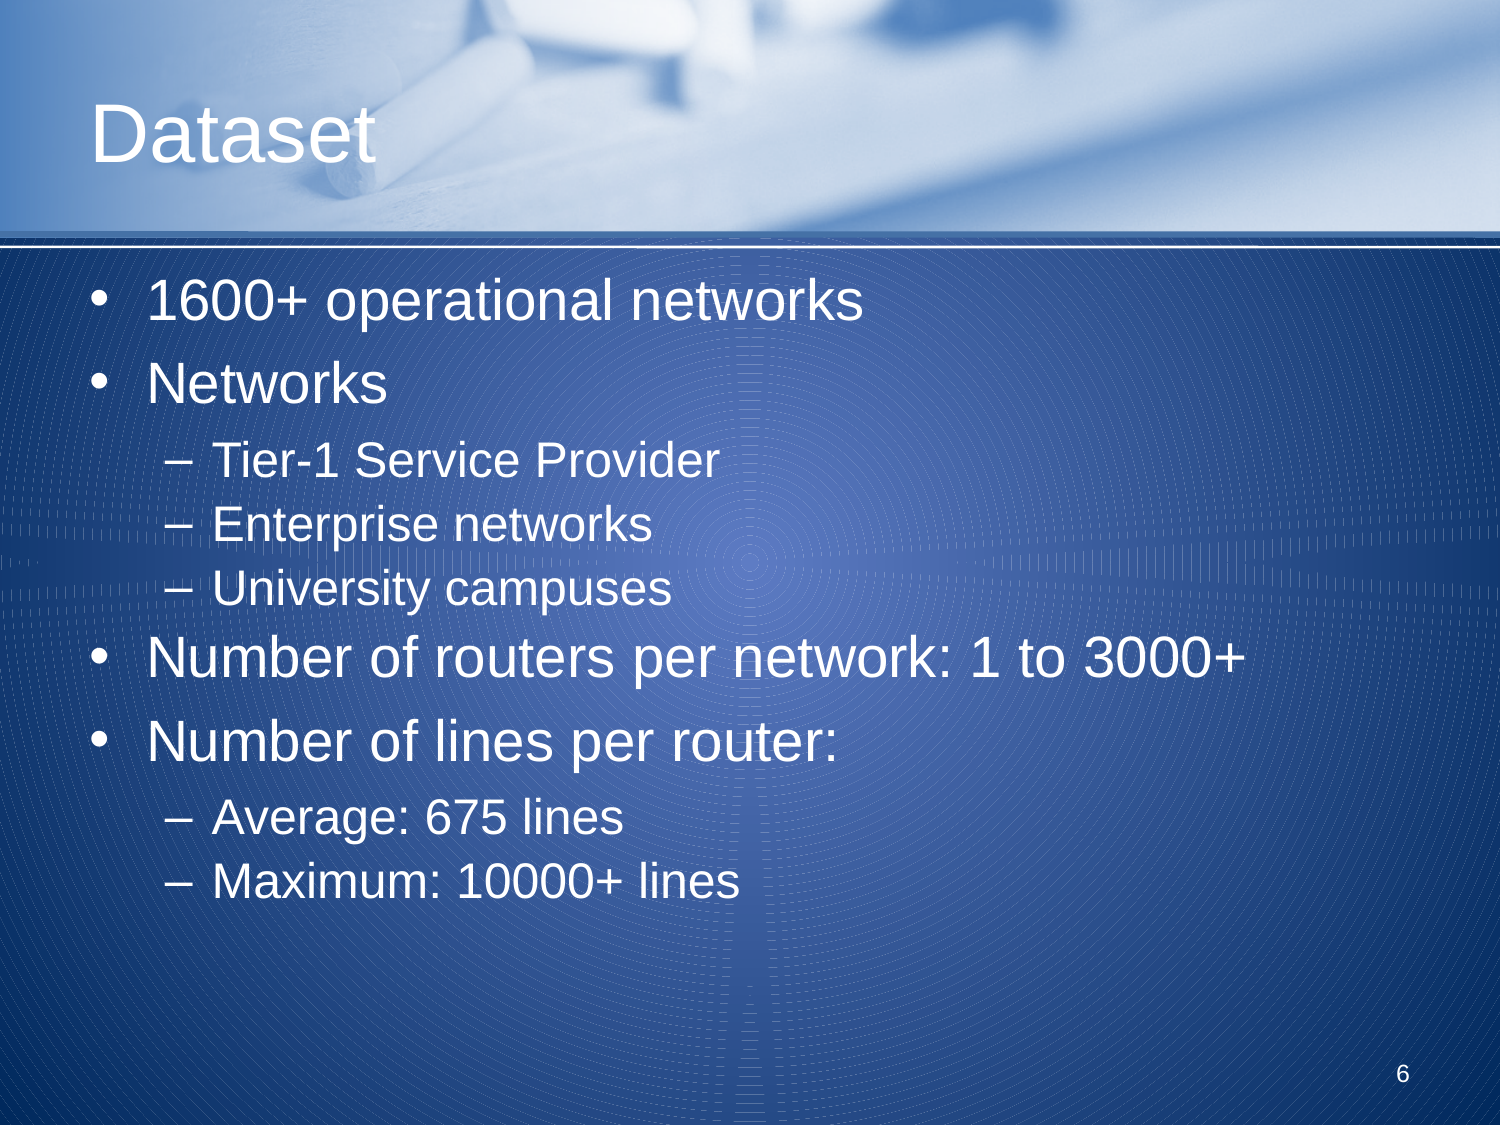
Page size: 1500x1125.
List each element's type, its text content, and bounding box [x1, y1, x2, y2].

list 1600+ operational networks Networks Tier-1 Service Provider Enterprise networks University campuses Number of routers per network: 1 to 3000+ Number of lines per router: Average: 675 lines Maximum: 10000+ lines [75, 262, 1425, 1005]
slide_number 6 [1074, 1042, 1425, 1103]
title Dataset [75, 24, 1425, 233]
